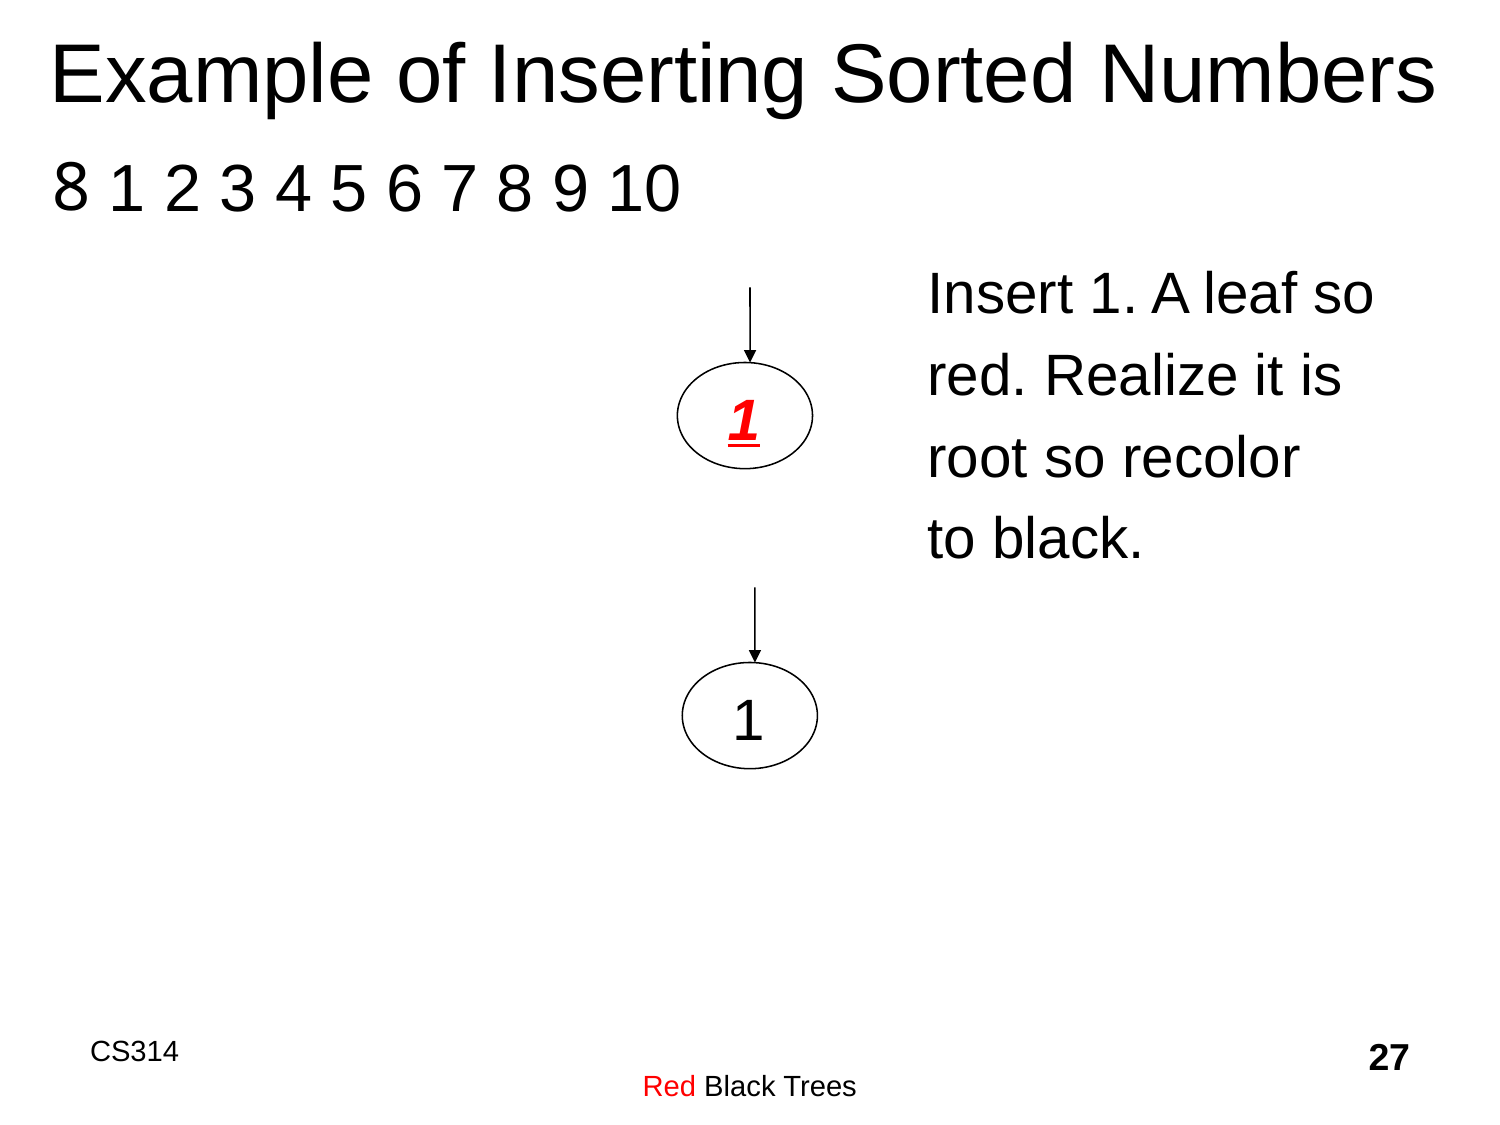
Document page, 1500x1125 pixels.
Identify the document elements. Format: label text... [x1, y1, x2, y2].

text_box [681, 662, 818, 769]
footer Red Black Trees [462, 1038, 1038, 1101]
text_box Insert 1. A leaf so red. Realize it is root so recolor to black. [912, 248, 1408, 578]
title Example of Inserting Sorted Numbers [24, 0, 1463, 163]
text_box [748, 587, 762, 660]
text_box [743, 287, 757, 360]
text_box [677, 362, 813, 469]
slide_number CS314 [74, 1038, 451, 1101]
list 1 2 3 4 5 6 7 8 9 10 [37, 137, 1463, 1038]
slide_number 27 [1112, 1038, 1426, 1101]
